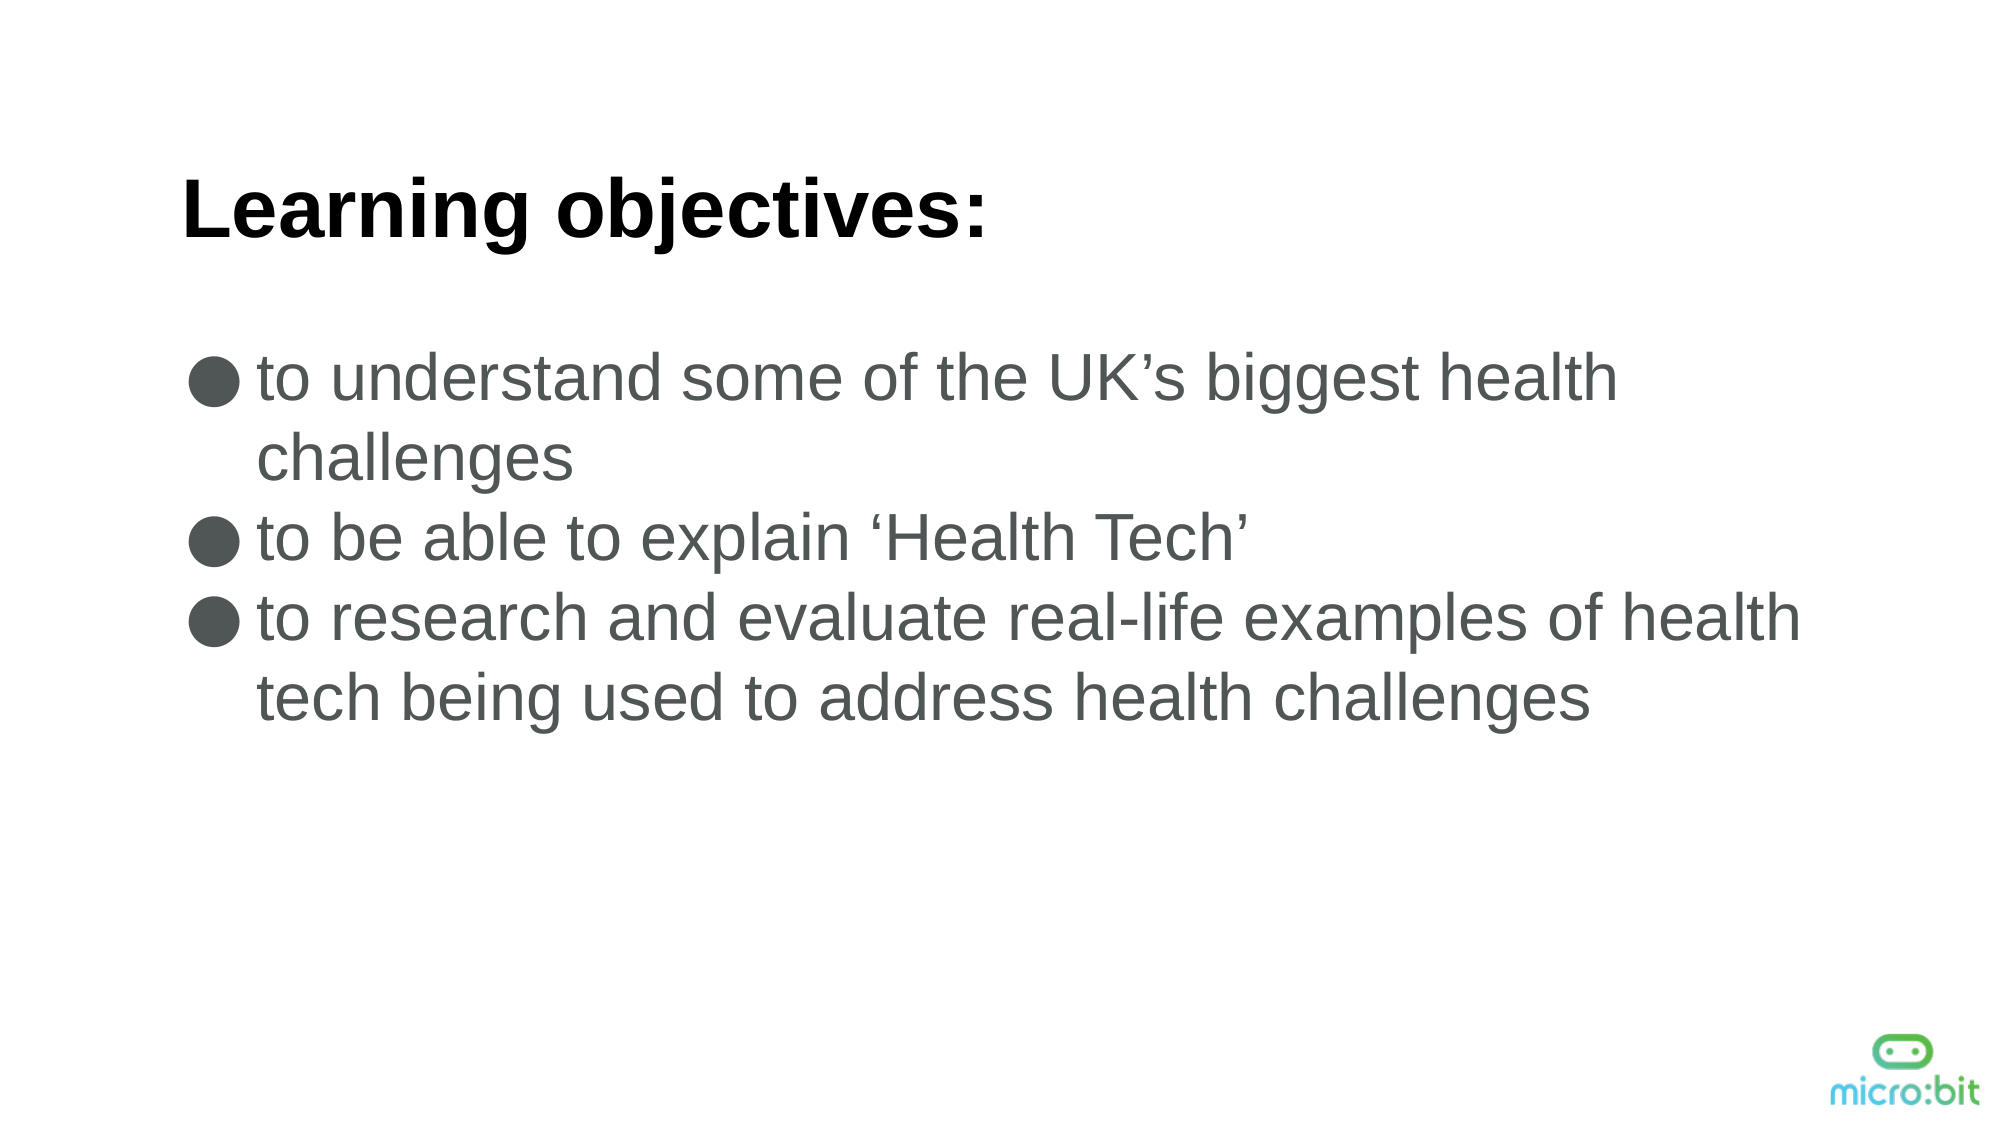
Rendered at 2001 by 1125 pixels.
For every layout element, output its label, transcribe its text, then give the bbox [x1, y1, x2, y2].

picture [1830, 1029, 1980, 1106]
text_box Learning objectives: to understand some of the UK’s biggest health challenges to be able to explain ‘Health Tech’ to research and evaluate real-life examples of health tech being used to address health challenges [166, 60, 1918, 884]
